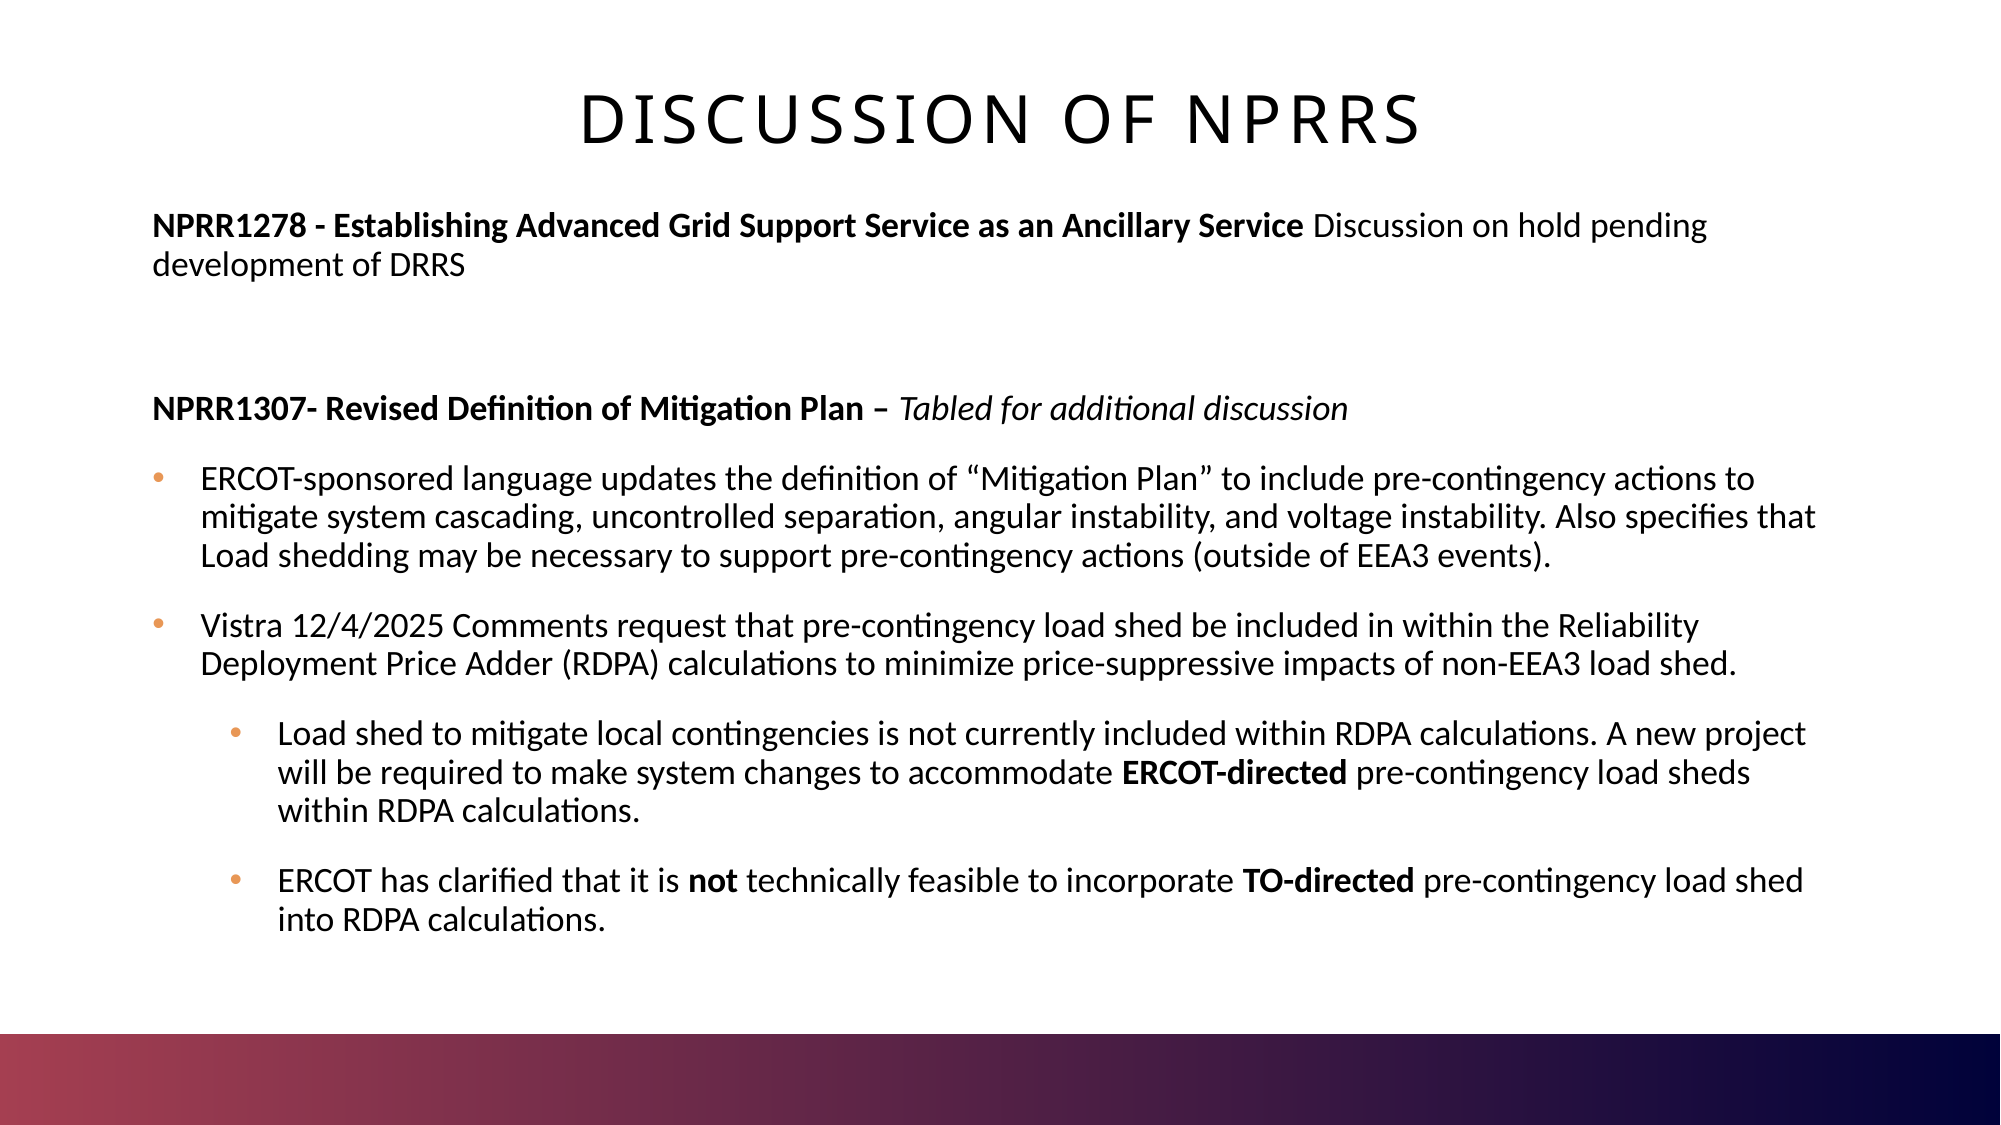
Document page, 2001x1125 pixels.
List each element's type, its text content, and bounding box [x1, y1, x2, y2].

text_box [0, 1033, 2000, 1125]
list NPRR1278 - Establishing Advanced Grid Support Service as an Ancillary Service Discussion on hold pending development of DRRS NPRR1307- Revised Definition of Mitigation Plan – Tabled for additional discussion ERCOT-sponsored language updates the definition of “Mitigation Plan” to include pre-contingency actions to mitigate system cascading, uncontrolled separation, angular instability, and voltage instability. Also specifies that Load shedding may be necessary to support pre-contingency actions (outside of EEA3 events). Vistra 12/4/2025 Comments request that pre-contingency load shed be included in within the Reliability Deployment Price Adder (RDPA) calculations to minimize price-suppressive impacts of non-EEA3 load shed. Load shed to mitigate local contingencies is not currently included within RDPA calculations. A new project will be required to make system changes to accommodate ERCOT-directed pre-contingency load sheds within RDPA calculations. ERCOT has clarified that it is not technically feasible to incorporate TO-directed pre-contingency load shed into RDPA calculations. [137, 199, 1845, 954]
text_box Discussion of NPRRs [137, 13, 1863, 231]
